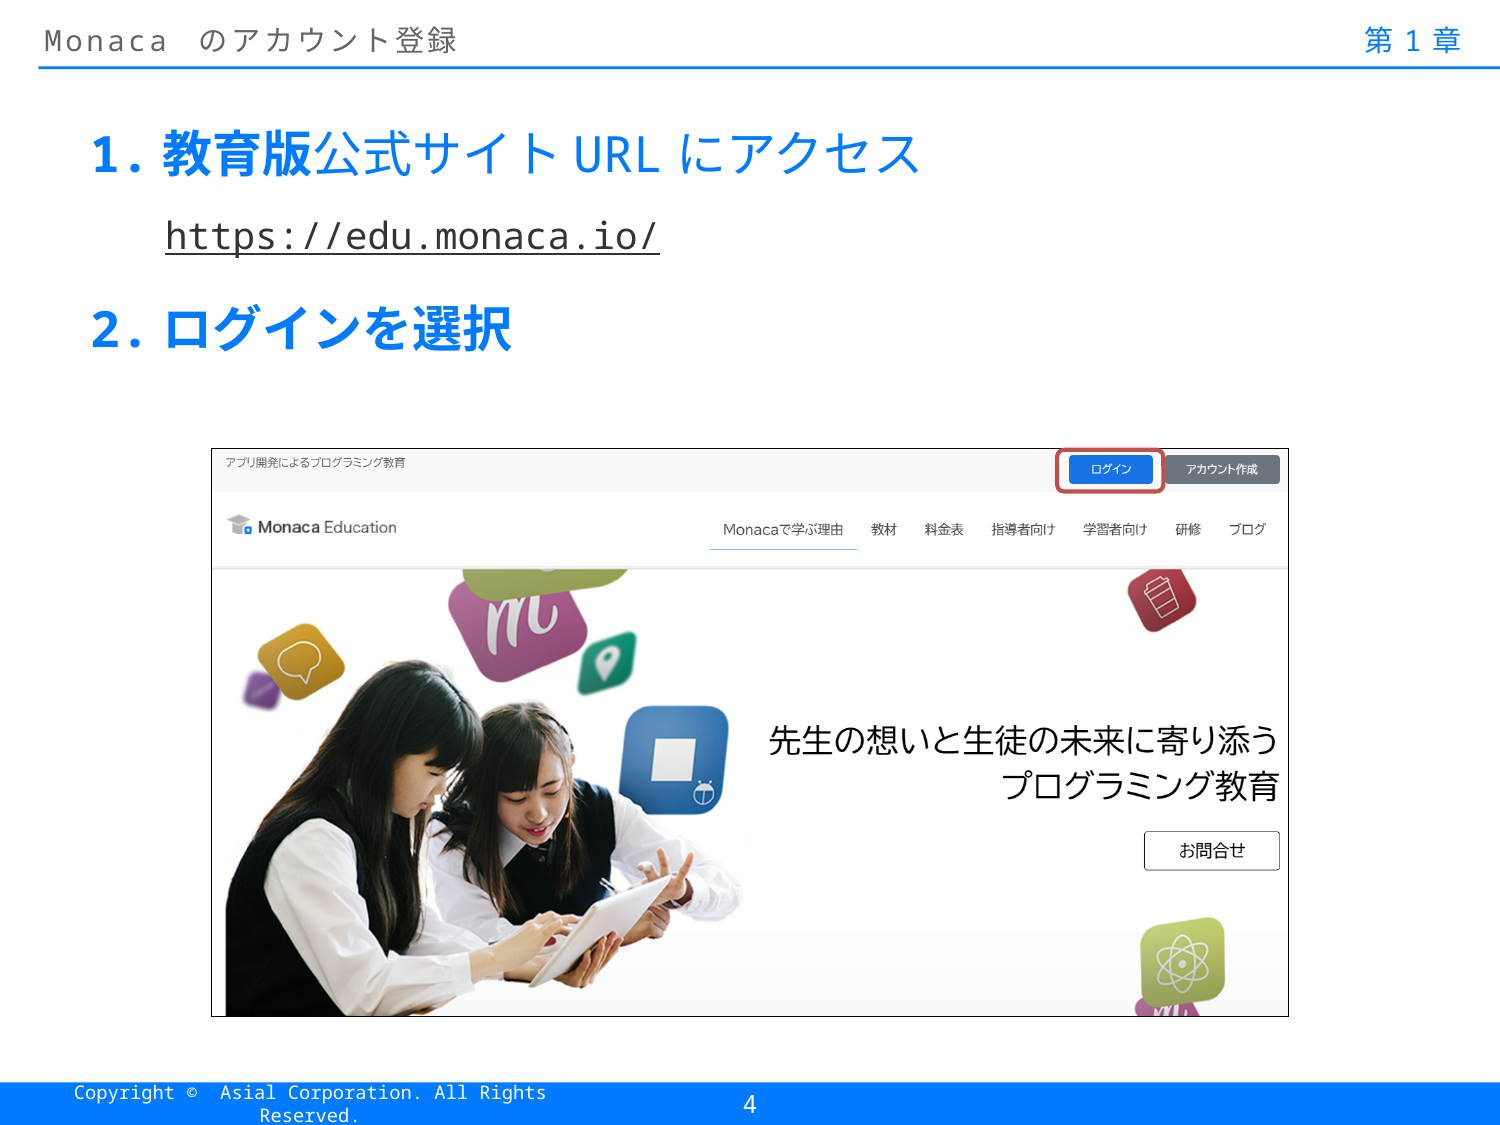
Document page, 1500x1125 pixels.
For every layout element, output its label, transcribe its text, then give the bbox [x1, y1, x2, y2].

title Monaca のアカウント登録 [29, 7, 702, 72]
list 1.教育版公式サイトURLにアクセス https://edu.monaca.io/ 2.ログインを選択 [75, 84, 1425, 988]
picture [210, 448, 1290, 1018]
list 第1章 [702, 7, 1477, 72]
slide_number 4 [581, 1075, 919, 1125]
